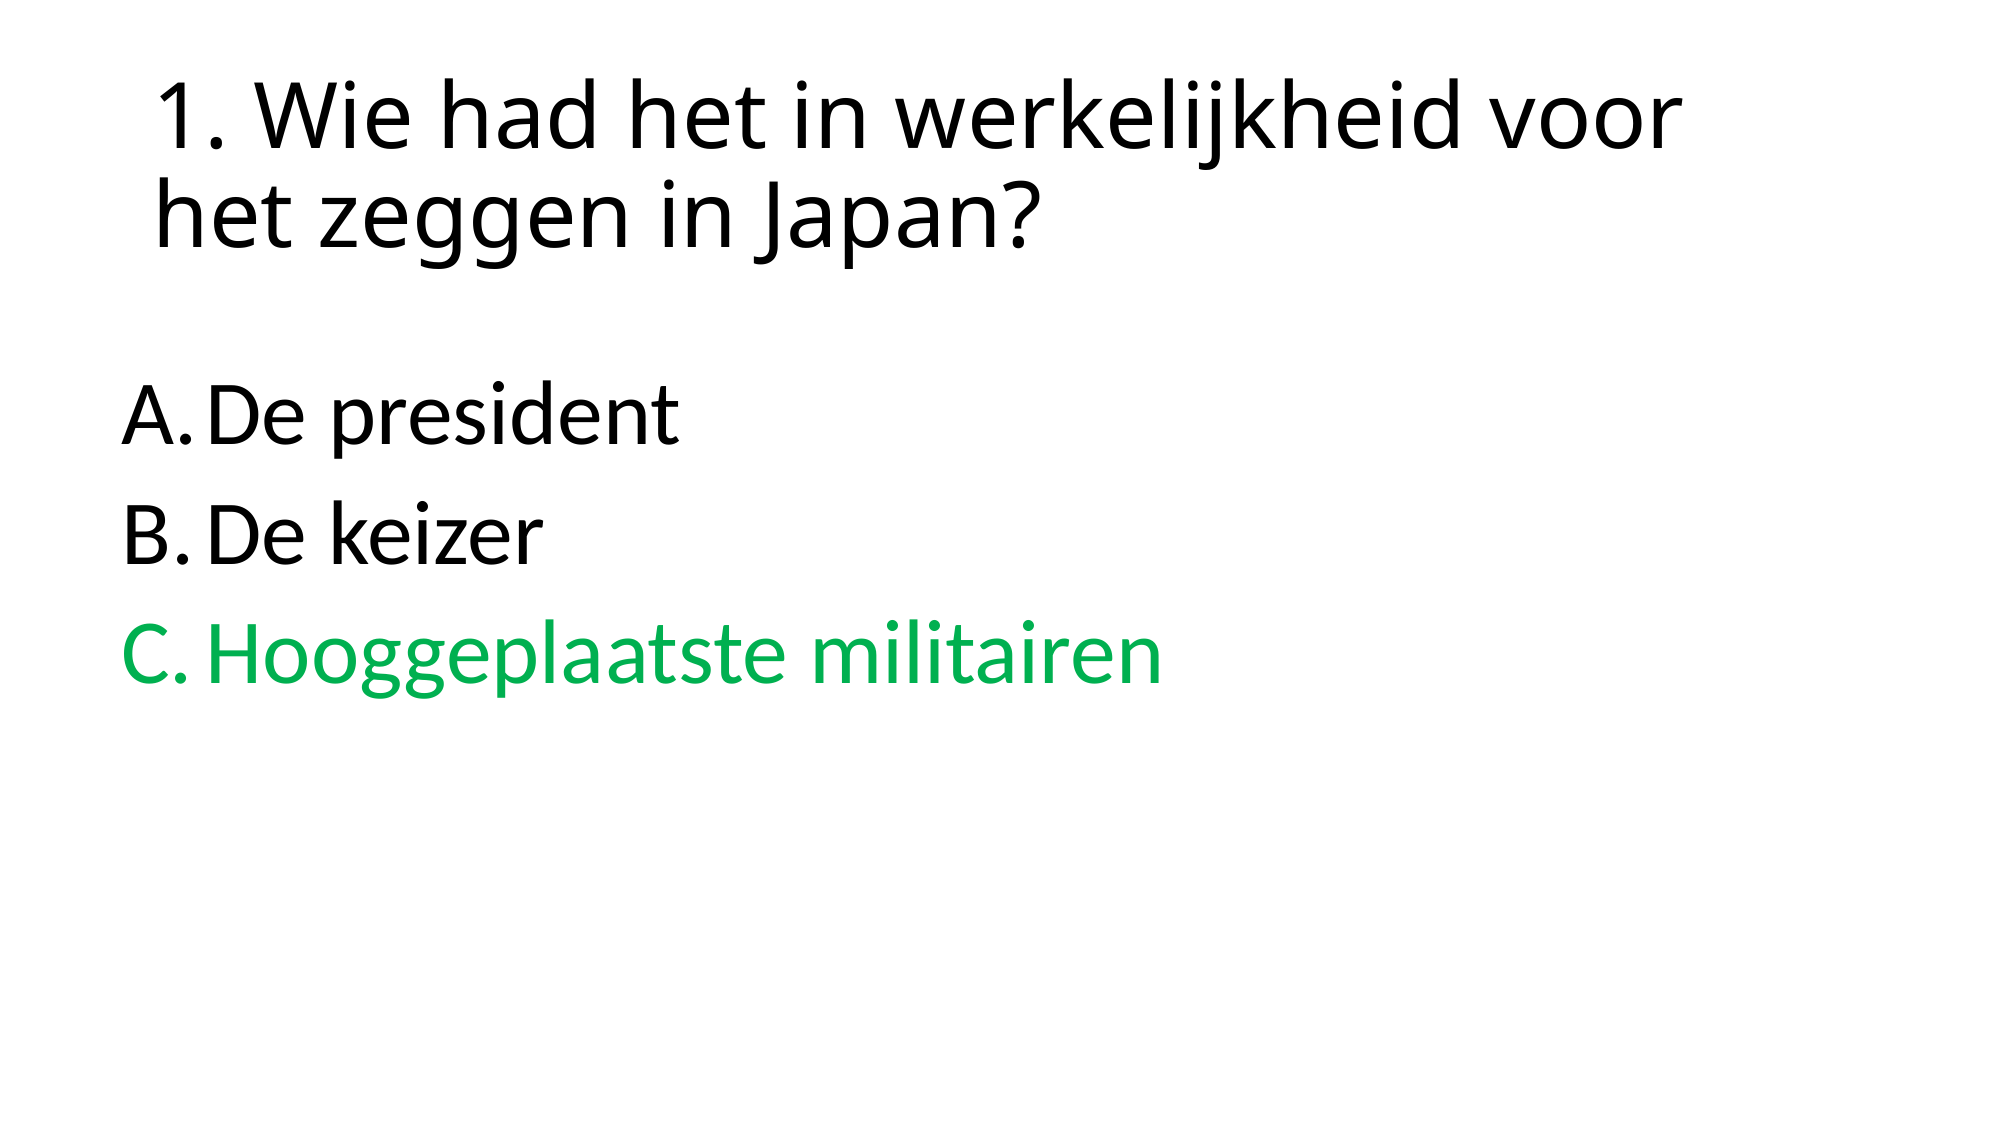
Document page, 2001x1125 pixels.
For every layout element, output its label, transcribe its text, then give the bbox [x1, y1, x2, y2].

title 1. Wie had het in werkelijkheid voor het zeggen in Japan? [137, 59, 1863, 278]
list De president De keizer Hooggeplaatste militairen [106, 357, 1832, 840]
